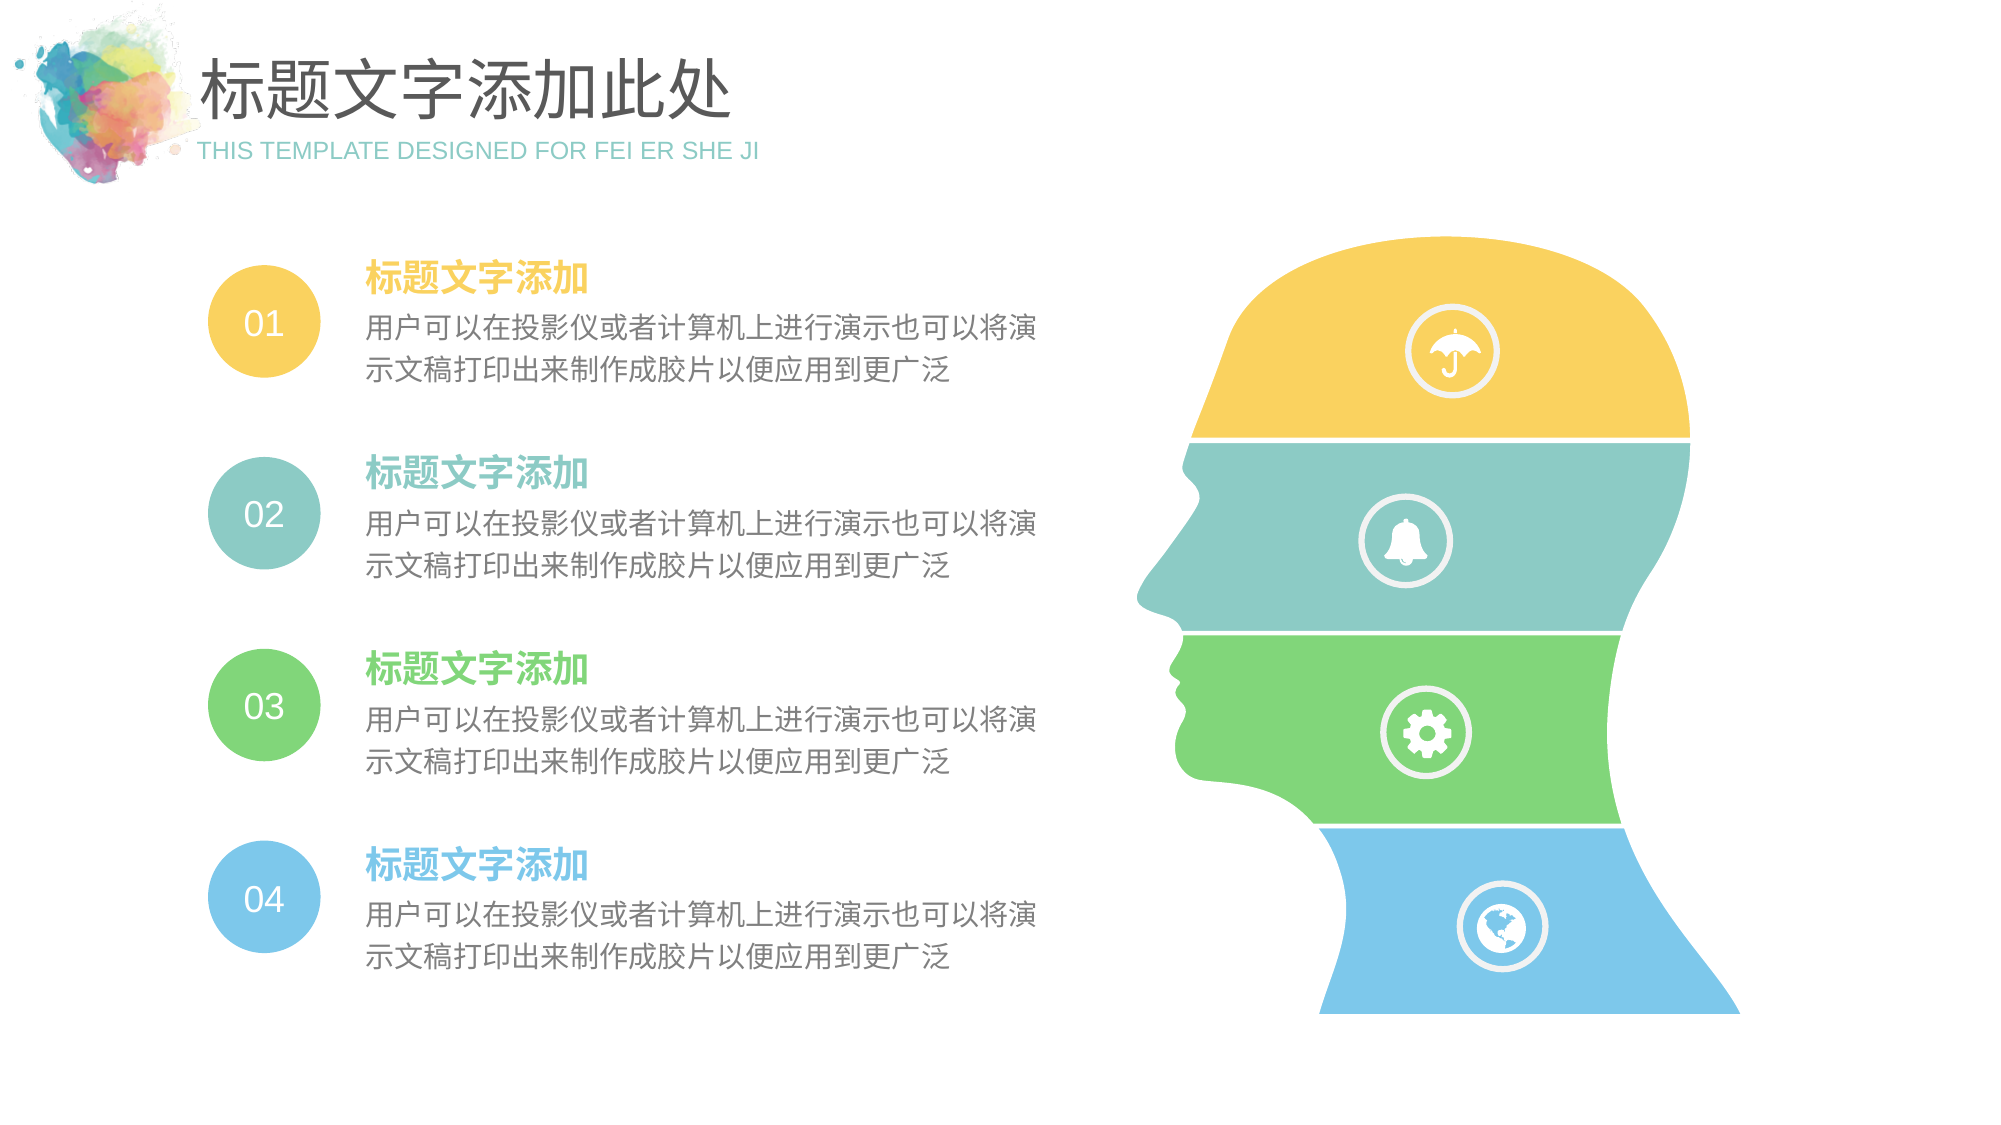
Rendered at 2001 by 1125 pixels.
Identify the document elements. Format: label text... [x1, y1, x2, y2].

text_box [208, 237, 1054, 396]
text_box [208, 433, 1054, 591]
picture [0, 0, 215, 200]
text_box THIS TEMPLATE DESIGNED FOR FEI ER SHE JI [215, 126, 805, 172]
text_box 标题文字添加此处 [215, 40, 749, 126]
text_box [208, 628, 1054, 787]
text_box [1128, 202, 1744, 1017]
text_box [208, 824, 1054, 983]
